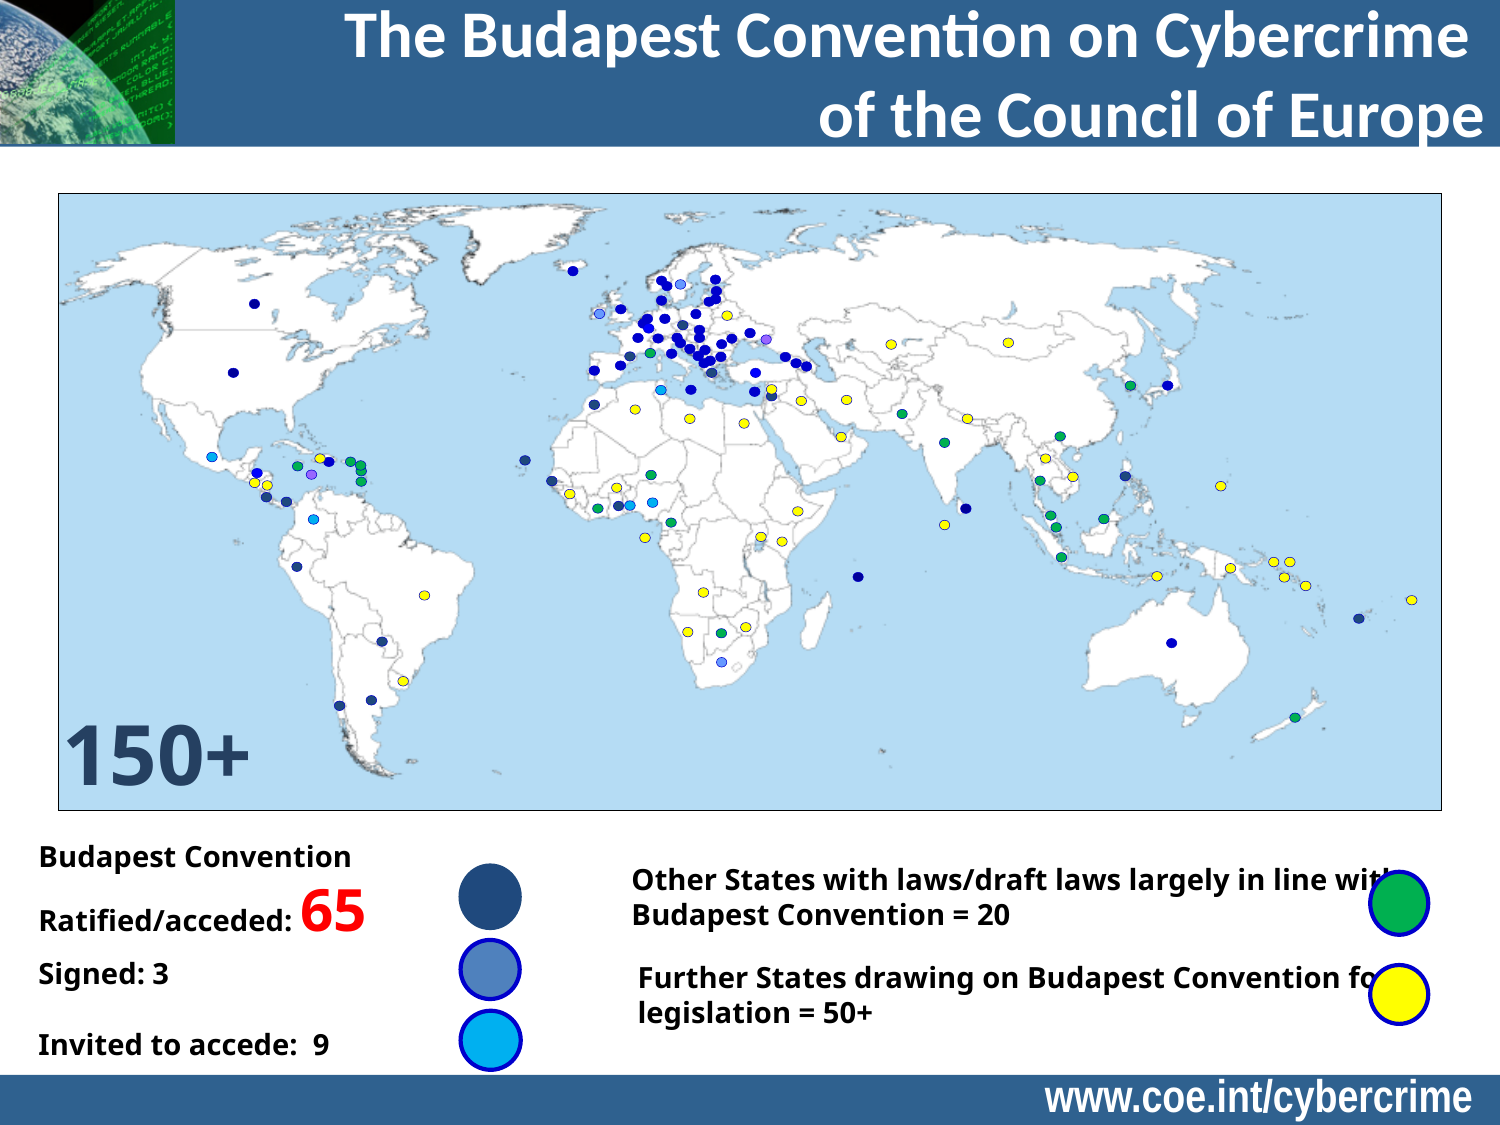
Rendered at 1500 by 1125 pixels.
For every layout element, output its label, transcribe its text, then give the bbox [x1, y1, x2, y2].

text_box [458, 1008, 523, 1072]
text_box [58, 193, 1442, 811]
text_box www.coe.int/cybercrime [1030, 1059, 1500, 1125]
picture [0, 0, 175, 144]
text_box Budapest Convention Ratified/acceded: 65 [23, 830, 477, 948]
text_box [458, 937, 522, 1002]
text_box Invited to accede: 9 [23, 1019, 475, 1069]
text_box [458, 863, 522, 931]
text_box [0, 1073, 1030, 1125]
text_box Other States with laws/draft laws largely in line with Budapest Convention = 20 [616, 854, 1434, 939]
text_box Signed: 3 [23, 948, 476, 999]
text_box The Budapest Convention on Cybercrime of the Council of Europe [177, 0, 1500, 149]
text_box 150+ [47, 694, 53, 810]
text_box [1368, 869, 1431, 937]
text_box [1368, 962, 1431, 1026]
text_box 130+ [47, 594, 53, 694]
text_box Further States drawing on Budapest Convention for legislation = 50+ [622, 951, 1440, 1037]
